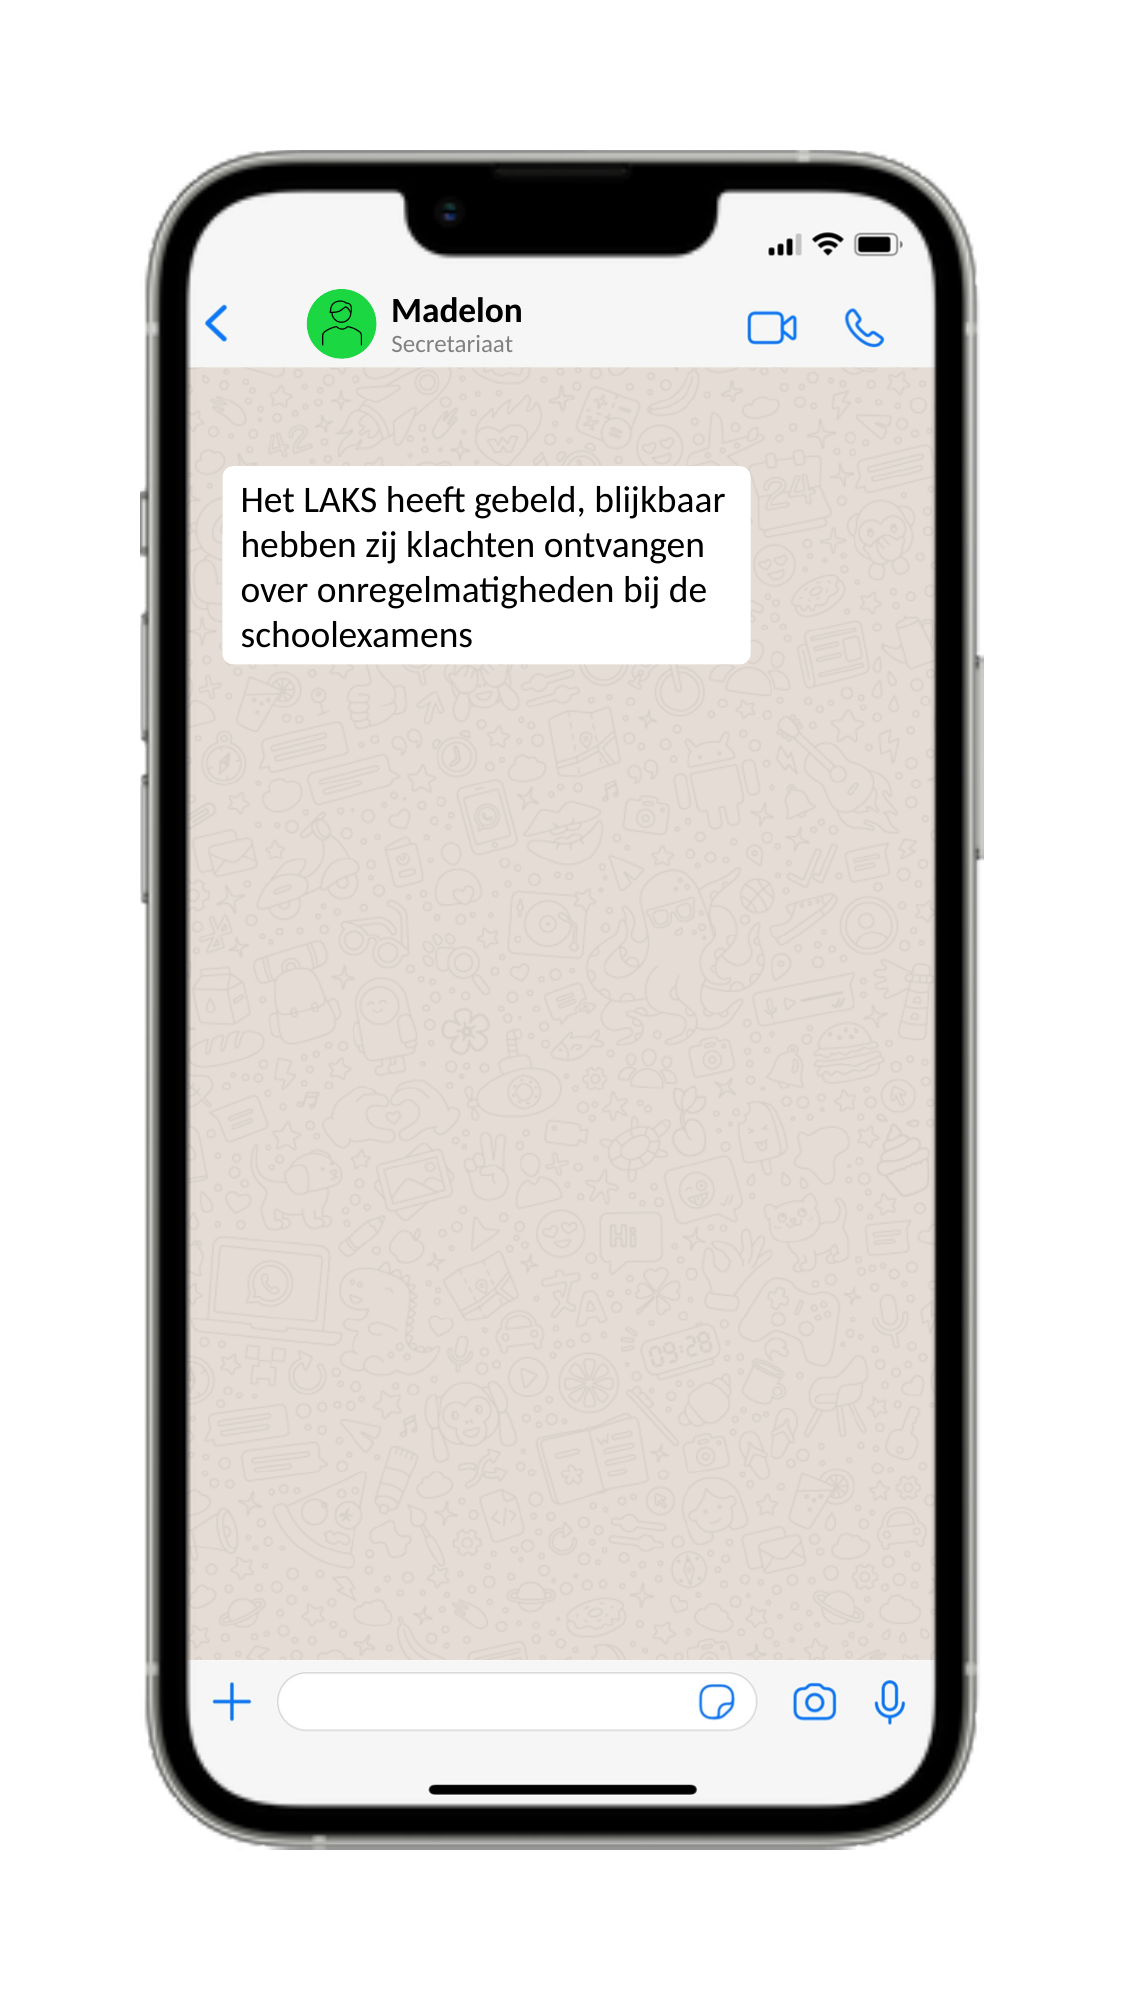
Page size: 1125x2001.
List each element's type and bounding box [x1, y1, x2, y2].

picture [140, 150, 985, 1850]
